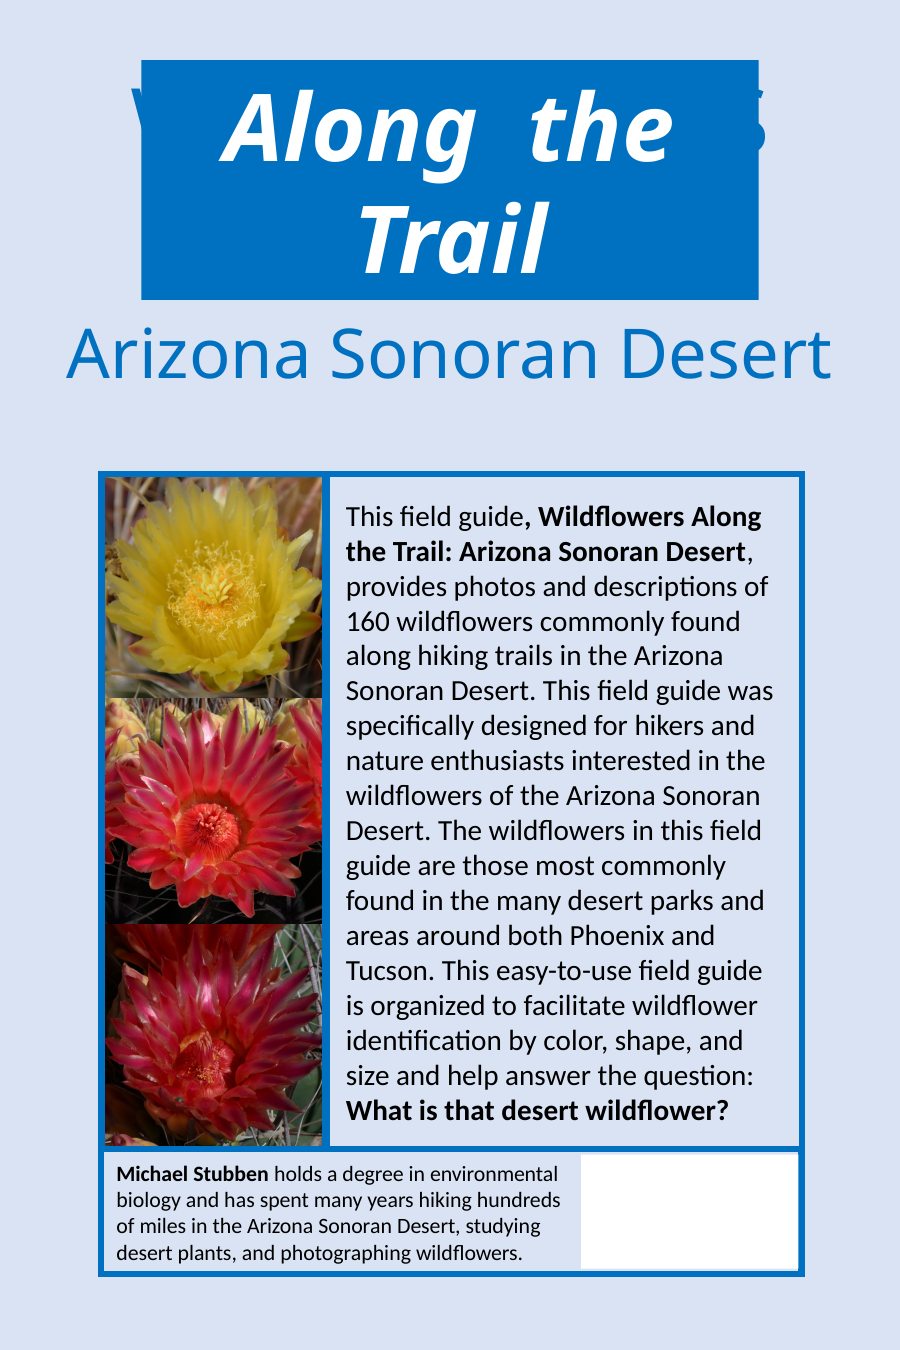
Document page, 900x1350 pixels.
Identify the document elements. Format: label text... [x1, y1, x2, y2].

picture [100, 472, 327, 1150]
text_box [581, 1154, 799, 1269]
text_box [100, 1148, 803, 1275]
text_box Arizona Sonoran Desert [0, 302, 900, 400]
text_box [326, 473, 803, 1148]
text_box Along the Trail [141, 60, 759, 300]
text_box WILDFLOWERS [0, 55, 900, 180]
